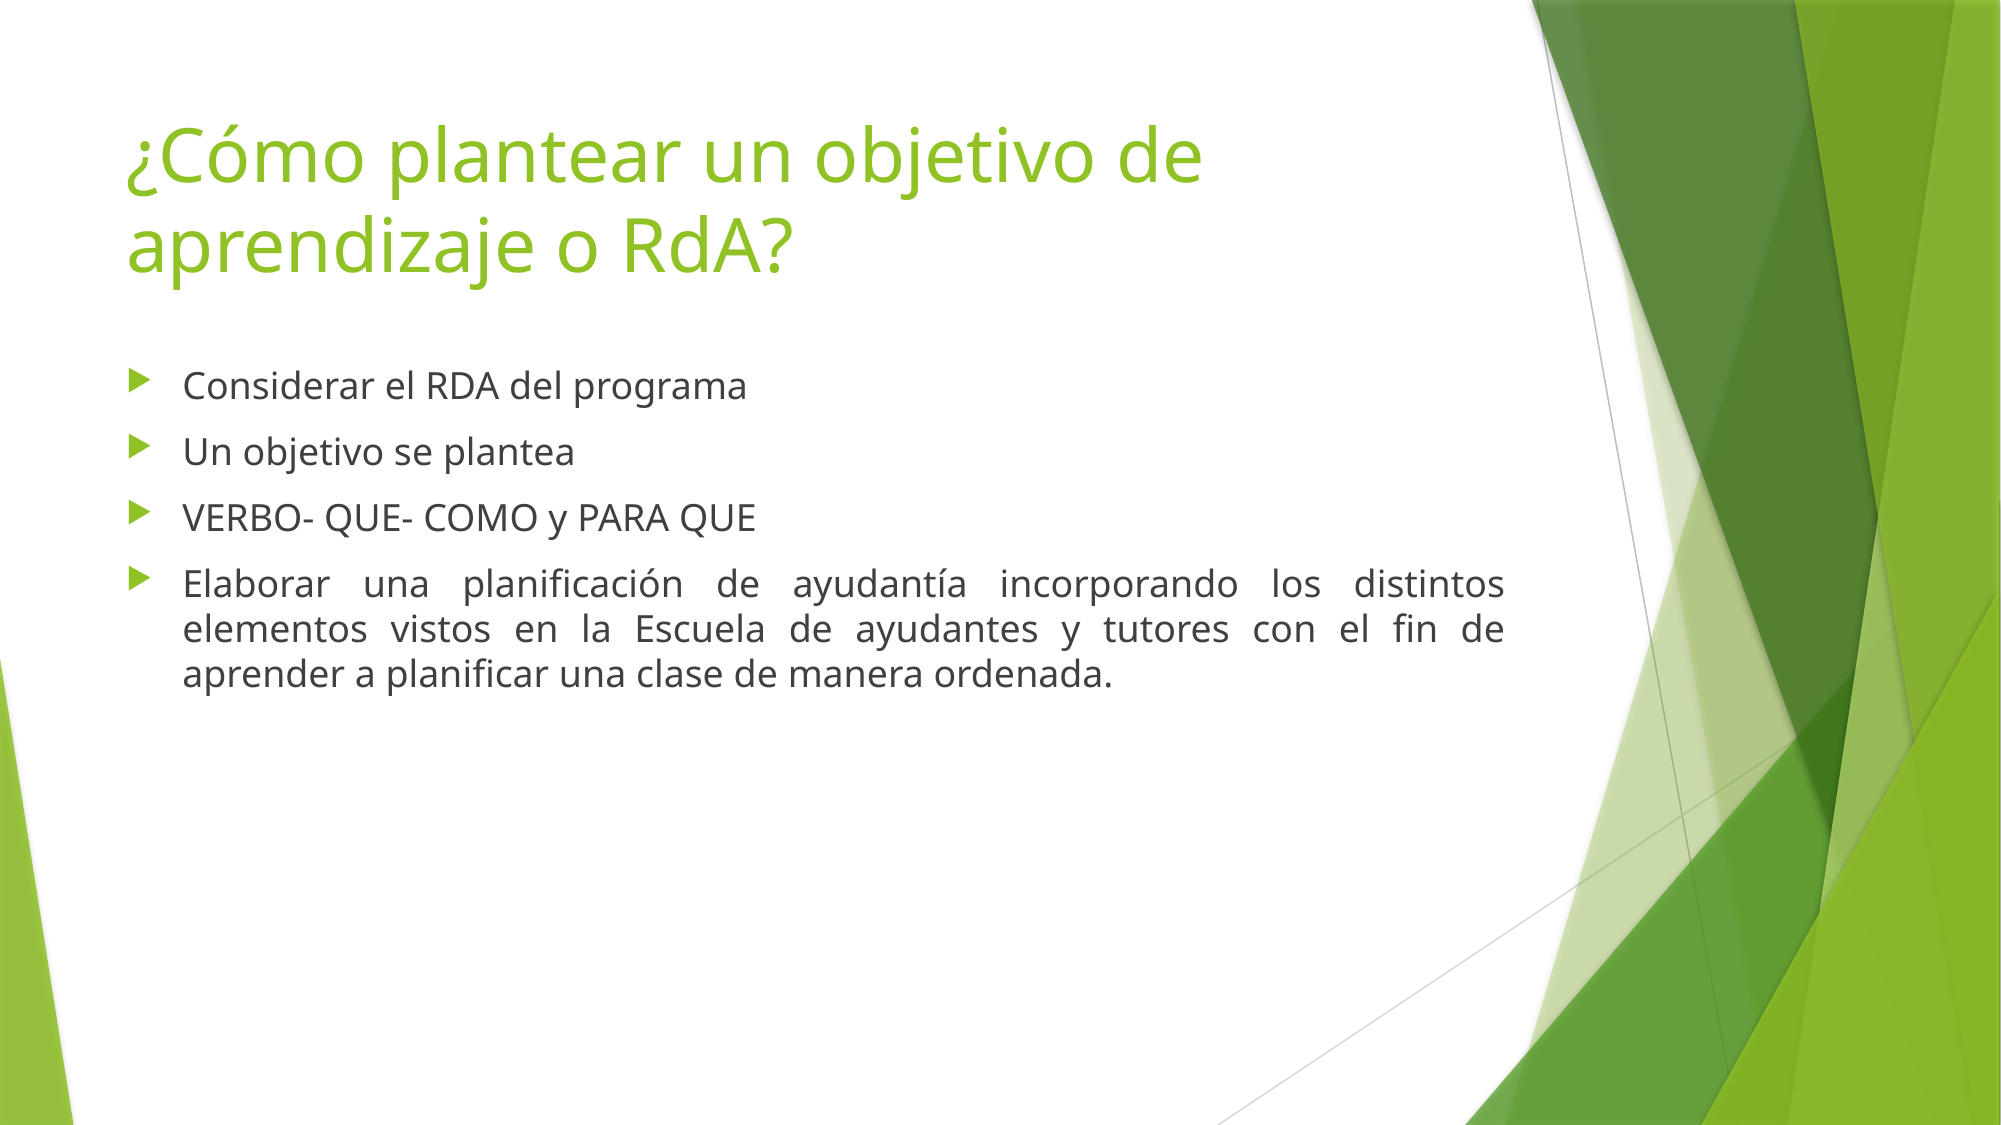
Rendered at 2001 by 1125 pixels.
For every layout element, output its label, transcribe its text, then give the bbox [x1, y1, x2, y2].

title ¿Cómo plantear un objetivo de aprendizaje o RdA? [111, 99, 1522, 317]
list Considerar el RDA del programa Un objetivo se plantea VERBO- QUE- COMO y PARA QUE Elaborar una planificación de ayudantía incorporando los distintos elementos vistos en la Escuela de ayudantes y tutores con el fin de aprender a planificar una clase de manera ordenada. [111, 354, 1522, 992]
